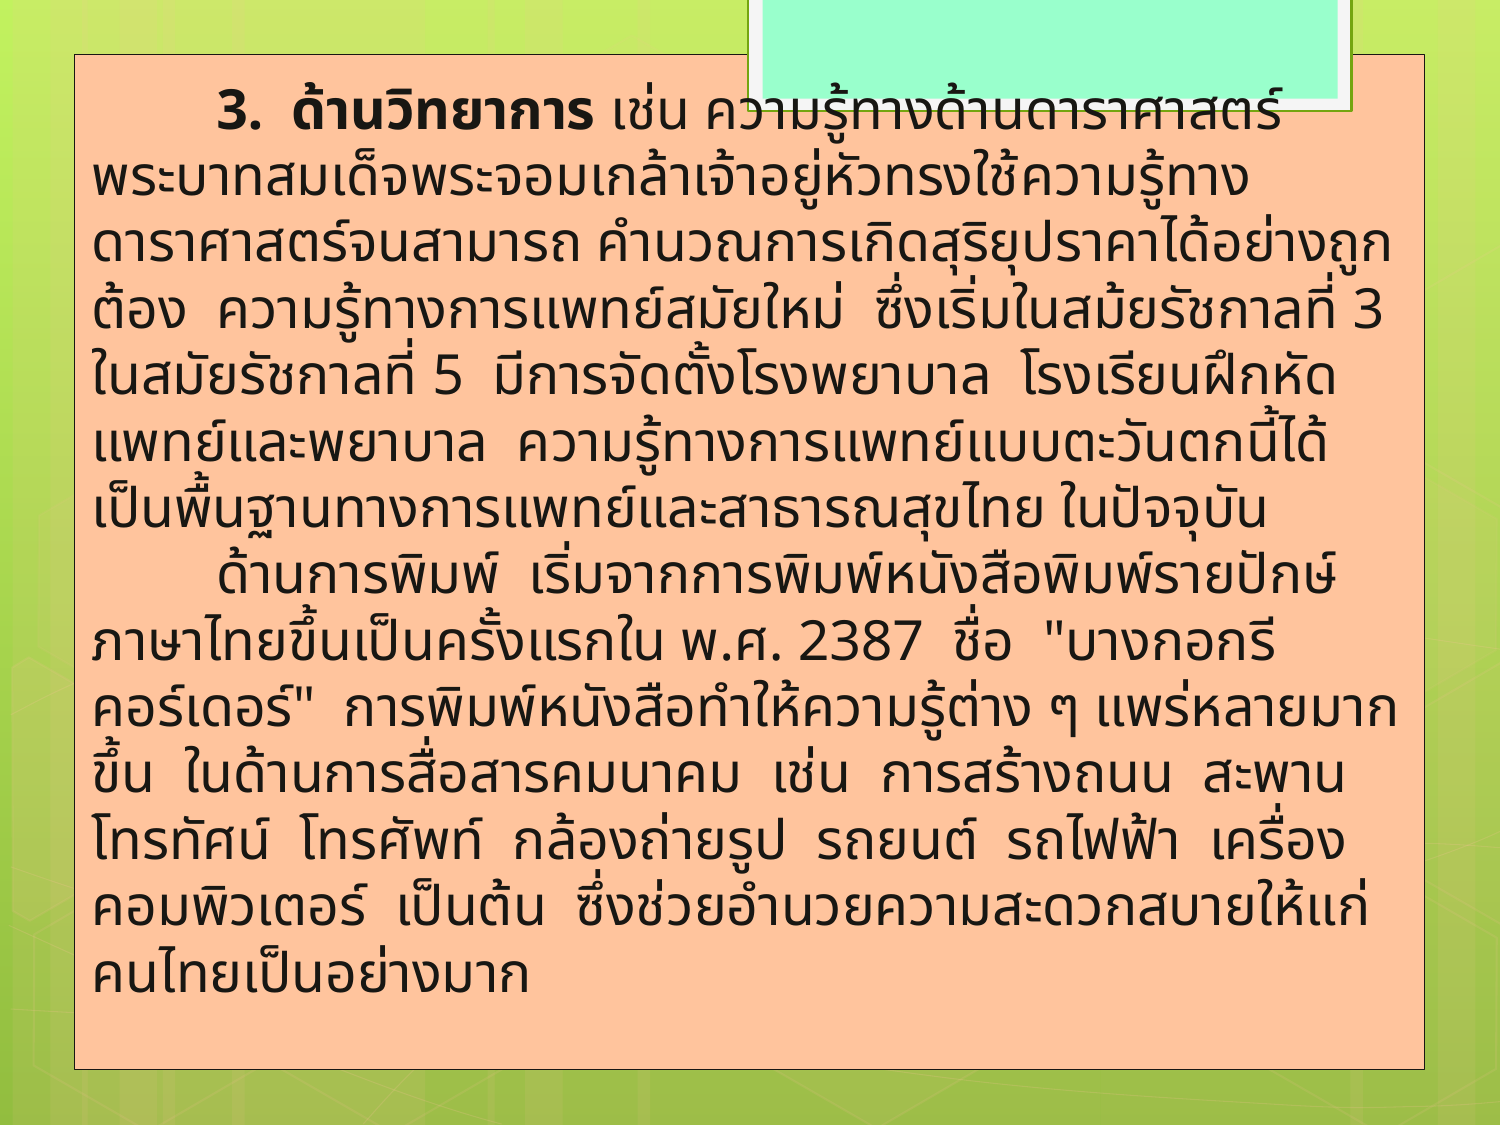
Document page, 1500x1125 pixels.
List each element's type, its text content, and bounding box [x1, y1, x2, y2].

list 3. ด้านวิทยาการ เช่น ความรู้ทางด้านดาราศาสตร์ พระบาทสมเด็จพระจอมเกล้าเจ้าอยู่หัวทรงใช้ความรู้ทางดาราศาสตร์จนสามารถ คำนวณการเกิดสุริยุปราคาได้อย่างถูกต้อง ความรู้ทางการแพทย์สมัยใหม่ ซึ่งเริ่มในสม้ยรัชกาลที่ 3 ในสมัยรัชกาลที่ 5 มีการจัดตั้งโรงพยาบาล โรงเรียนฝึกหัดแพทย์และพยาบาล ความรู้ทางการแพทย์แบบตะวันตกนี้ได้เป็นพื้นฐานทางการแพทย์และสาธารณสุขไทย ในปัจจุบัน ด้านการพิมพ์ เริ่มจากการพิมพ์หนังสือพิมพ์รายปักษ์ภาษาไทยขึ้นเป็นครั้งแรกใน พ.ศ. 2387 ชื่อ "บางกอกรีคอร์เดอร์" การพิมพ์หนังสือทำให้ความรู้ต่าง ๆ แพร่หลายมากขึ้น ในด้านการสื่อสารคมนาคม เช่น การสร้างถนน สะพาน โทรทัศน์ โทรศัพท์ กล้องถ่ายรูป รถยนต์ รถไฟฟ้า เครื่องคอมพิวเตอร์ เป็นต้น ซึ่งช่วยอำนวยความสะดวกสบายให้แก่คนไทยเป็นอย่างมาก [76, 66, 1427, 1071]
